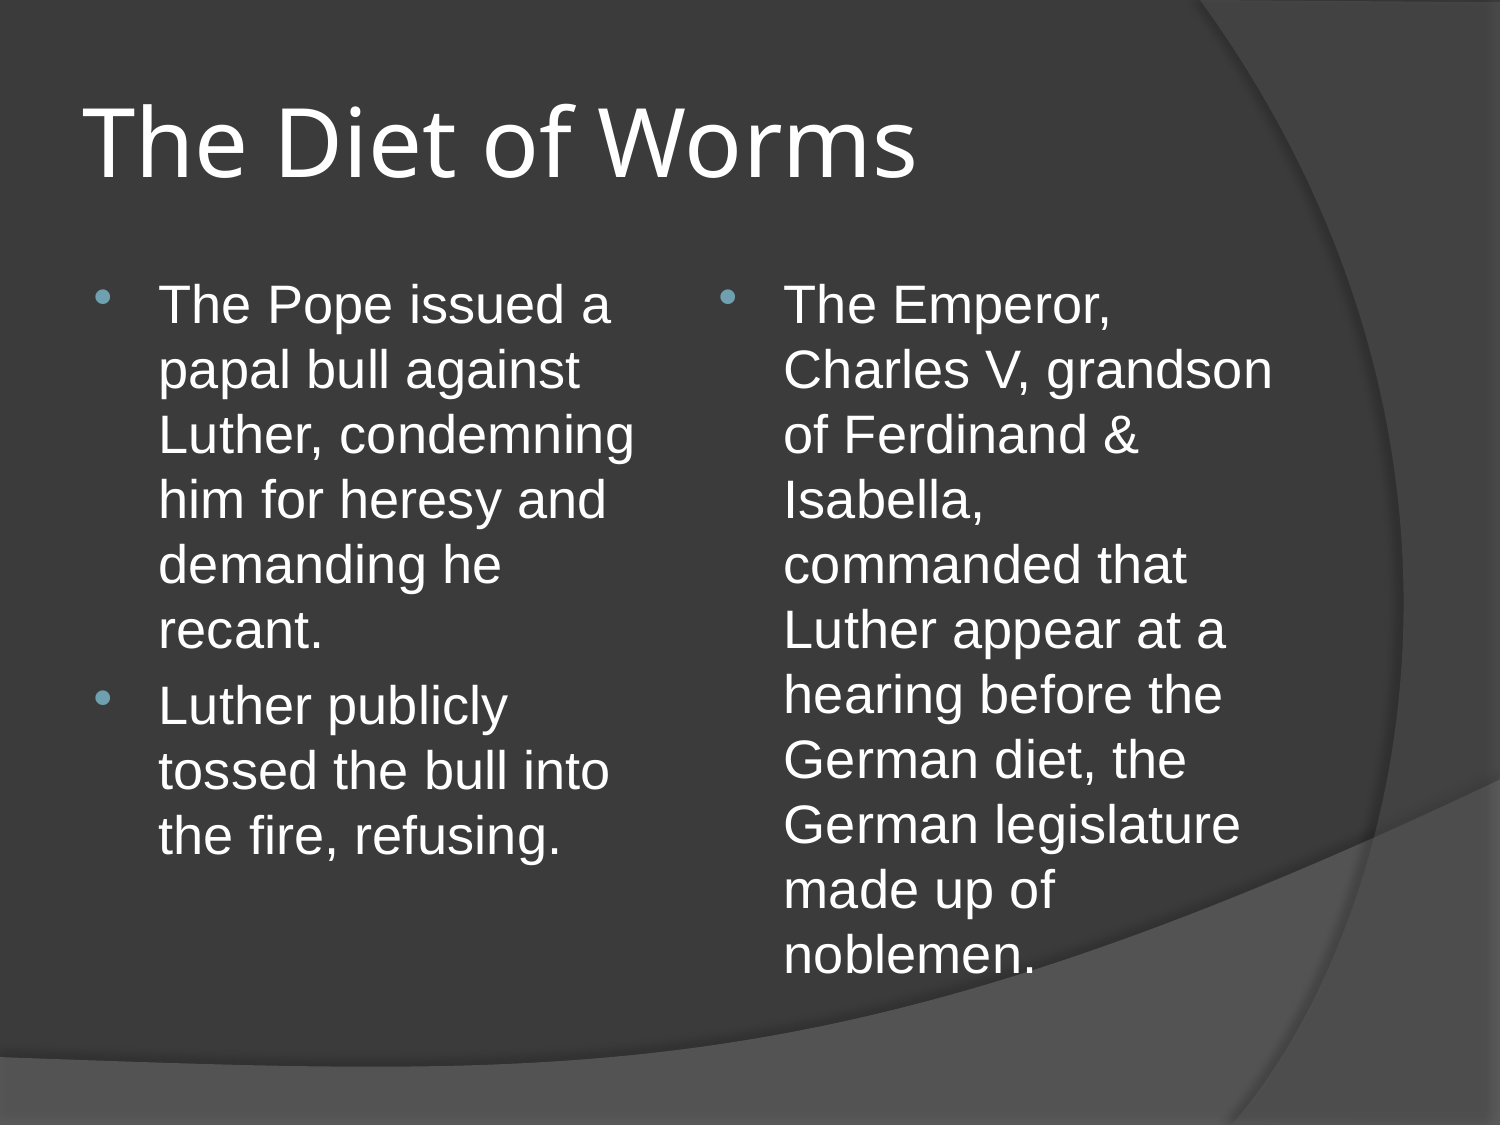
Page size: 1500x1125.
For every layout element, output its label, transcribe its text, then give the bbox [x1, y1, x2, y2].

list The Emperor, Charles V, grandson of Ferdinand & Isabella, commanded that Luther appear at a hearing before the German diet, the German legislature made up of noblemen. [699, 262, 1300, 1005]
title The Diet of Worms [75, 45, 1300, 233]
list The Pope issued a papal bull against Luther, condemning him for heresy and demanding he recant. Luther publicly tossed the bull into the fire, refusing. [75, 262, 675, 1005]
